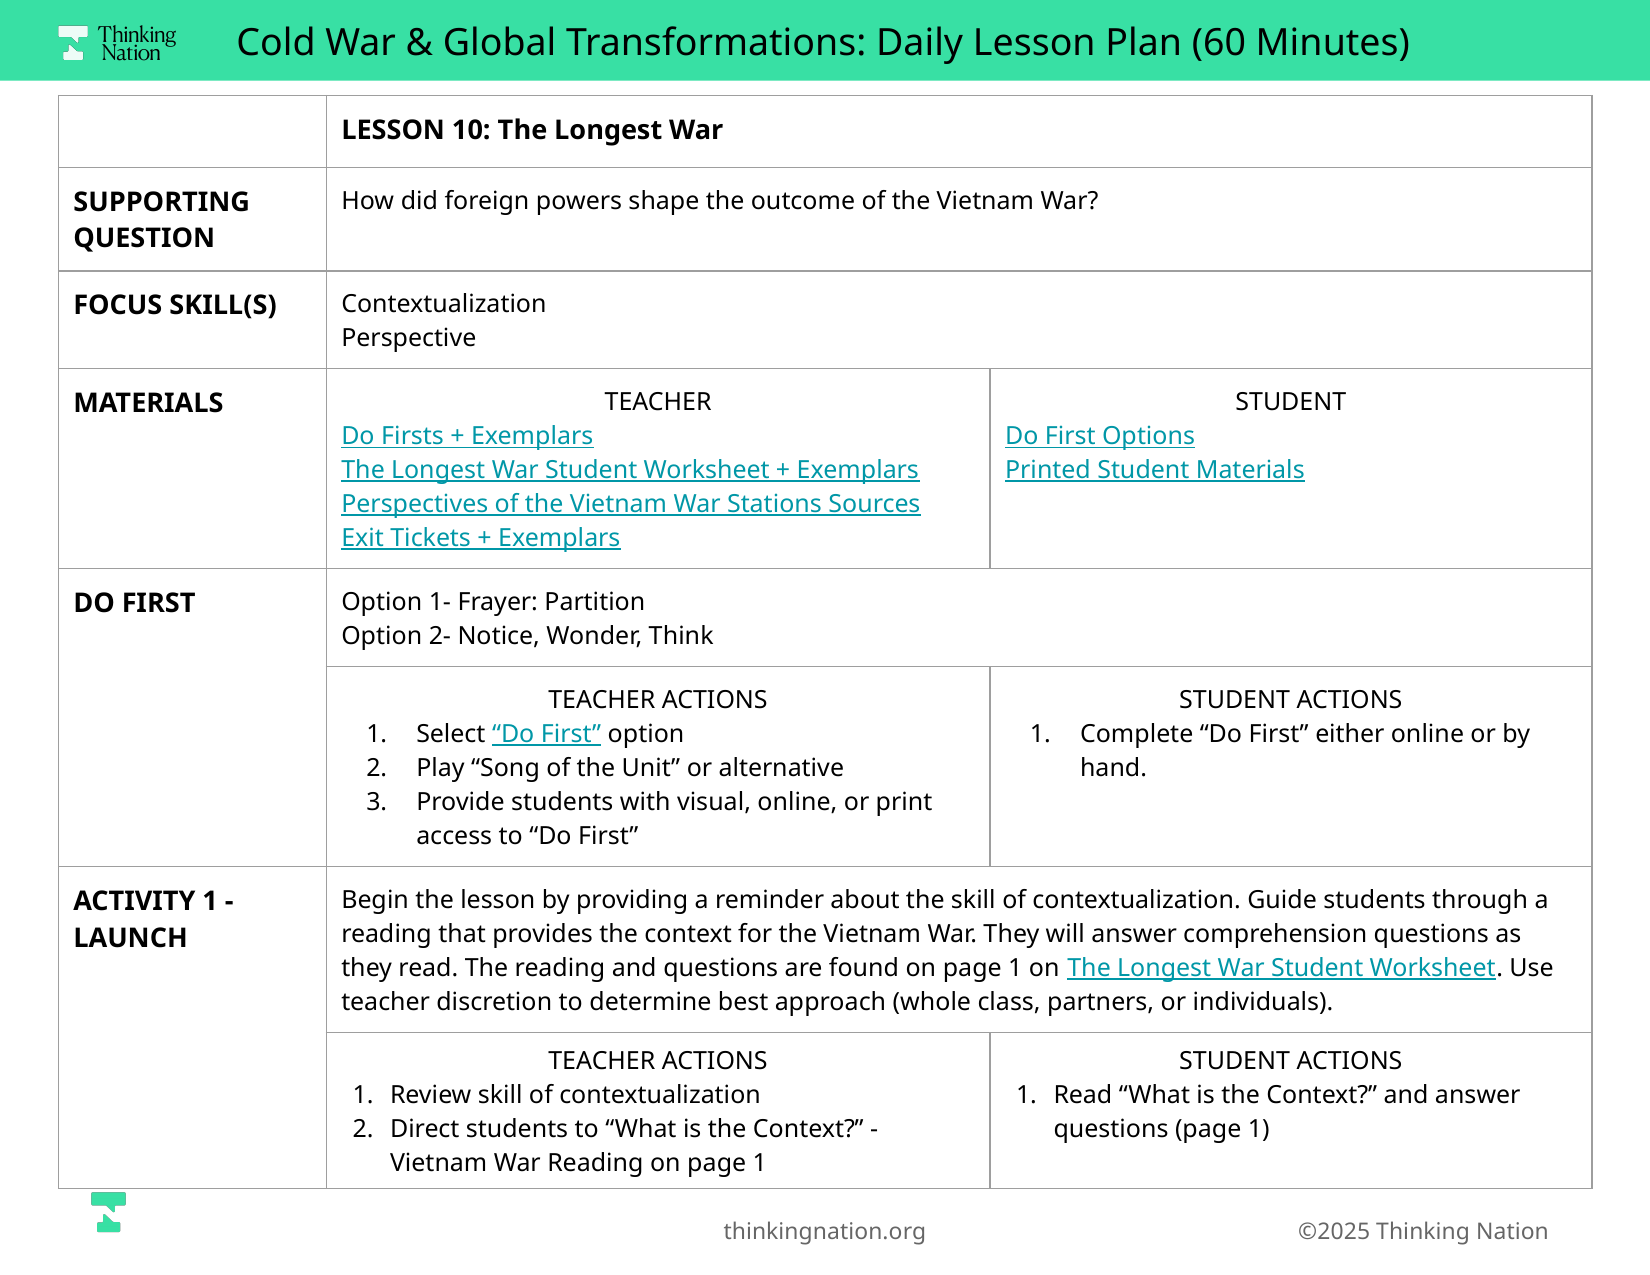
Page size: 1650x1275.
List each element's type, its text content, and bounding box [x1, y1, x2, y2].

picture [80, 1184, 136, 1240]
table_cell DO FIRST [59, 569, 326, 866]
table_cell TEACHER Do Firsts + Exemplars The Longest War Student Worksheet + Exemplars Perspectives of the Vietnam War Stations Sources Exit Tickets + Exemplars [327, 369, 989, 568]
table_cell Begin the lesson by providing a reminder about the skill of contextualization. Guide students through a reading that provides the context for the Vietnam War. They will answer comprehension questions as they read. The reading and questions are found on page 1 on The Longest War Student Worksheet. Use teacher discretion to determine best approach (whole class, partners, or individuals). [327, 867, 1591, 1032]
table_cell STUDENT ACTIONS Read “What is the Context?” and answer questions (page 1) [991, 1033, 1591, 1188]
table_cell How did foreign powers shape the outcome of the Vietnam War? [327, 168, 1591, 270]
text_box Cold War & Global Transformations: Daily Lesson Plan (60 Minutes) [0, 0, 1650, 81]
table_cell Contextualization Perspective [327, 272, 1591, 368]
table_cell TEACHER ACTIONS Select “Do First” option Play “Song of the Unit” or alternative Provide students with visual, online, or print access to “Do First” [327, 667, 989, 866]
text_box ©2025 Thinking Nation [1174, 1200, 1566, 1240]
table_cell TEACHER ACTIONS Review skill of contextualization Direct students to “What is the Context?” - Vietnam War Reading on page 1 [327, 1033, 989, 1188]
table_cell Option 1- Frayer: Partition Option 2- Notice, Wonder, Think [327, 569, 1591, 666]
table_cell ACTIVITY 1 - LAUNCH [59, 867, 326, 1188]
table_header [59, 96, 326, 167]
table_header LESSON 10: The Longest War [327, 96, 1591, 167]
table_cell STUDENT Do First Options Printed Student Materials [991, 369, 1591, 568]
table_cell MATERIALS [59, 369, 326, 568]
picture [45, 14, 180, 85]
text_box thinkingnation.org [629, 1200, 1021, 1240]
table_cell SUPPORTING QUESTION [59, 168, 326, 270]
table_cell FOCUS SKILL(S) [59, 272, 326, 368]
table_cell STUDENT ACTIONS Complete “Do First” either online or by hand. [991, 667, 1591, 866]
